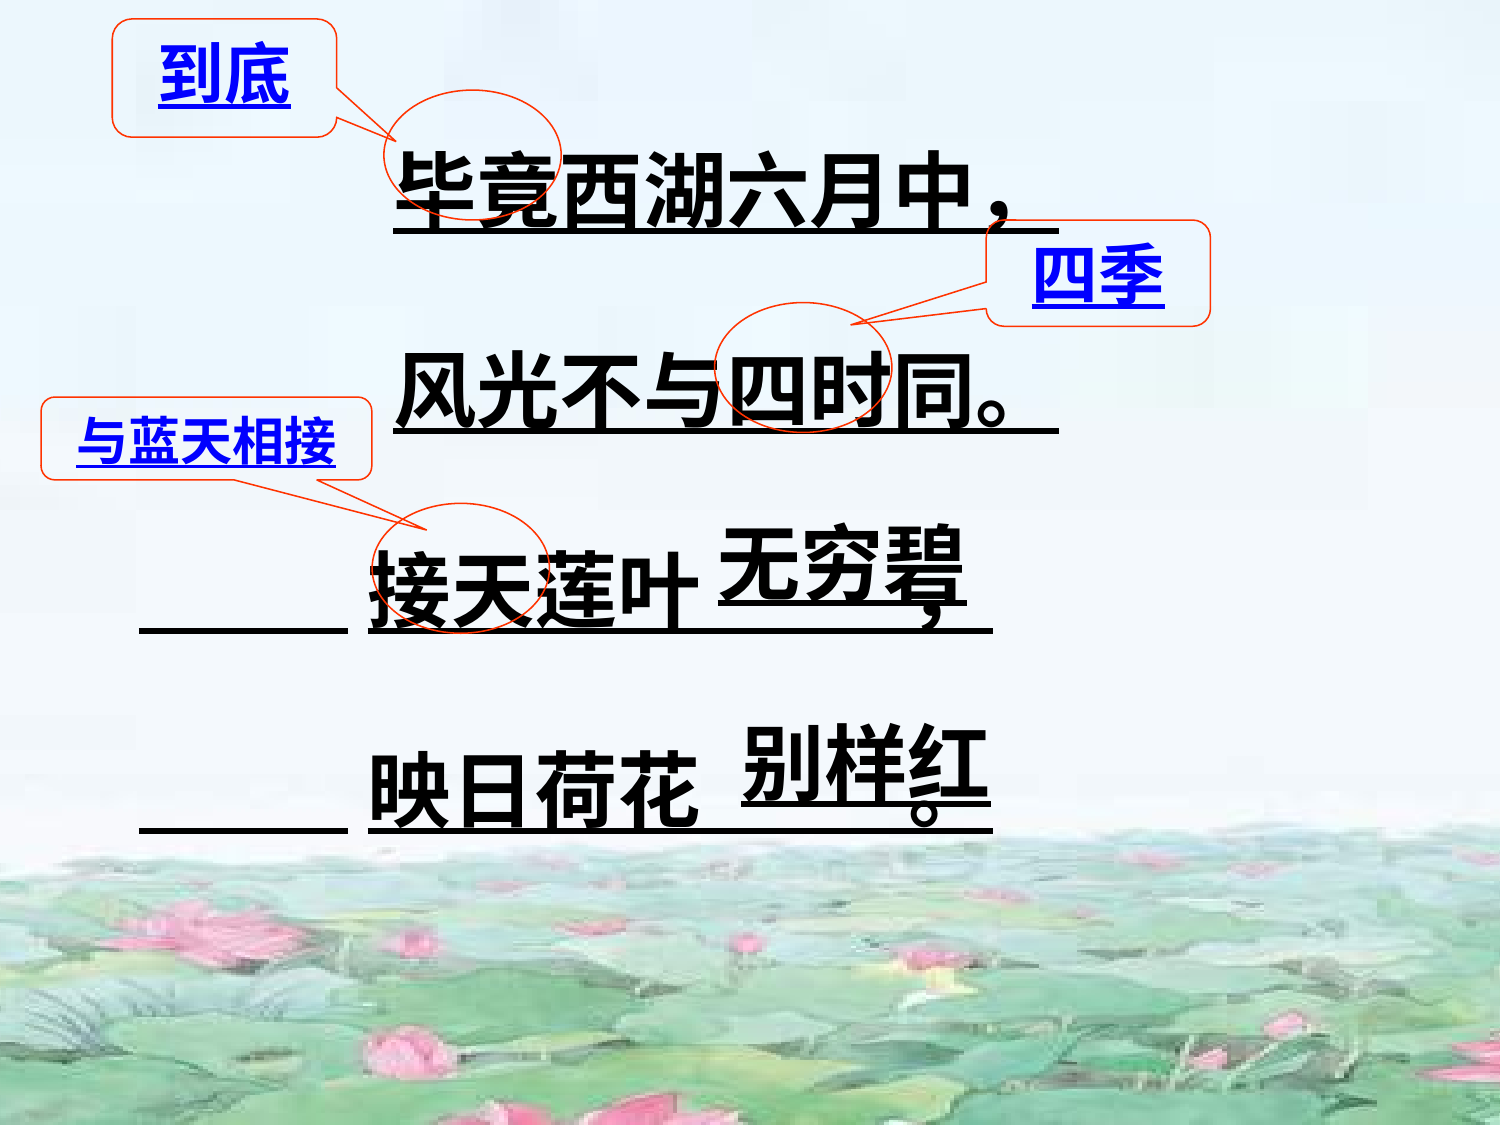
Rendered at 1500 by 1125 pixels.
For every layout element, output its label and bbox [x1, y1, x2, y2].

text_box [0, 0, 1500, 1125]
